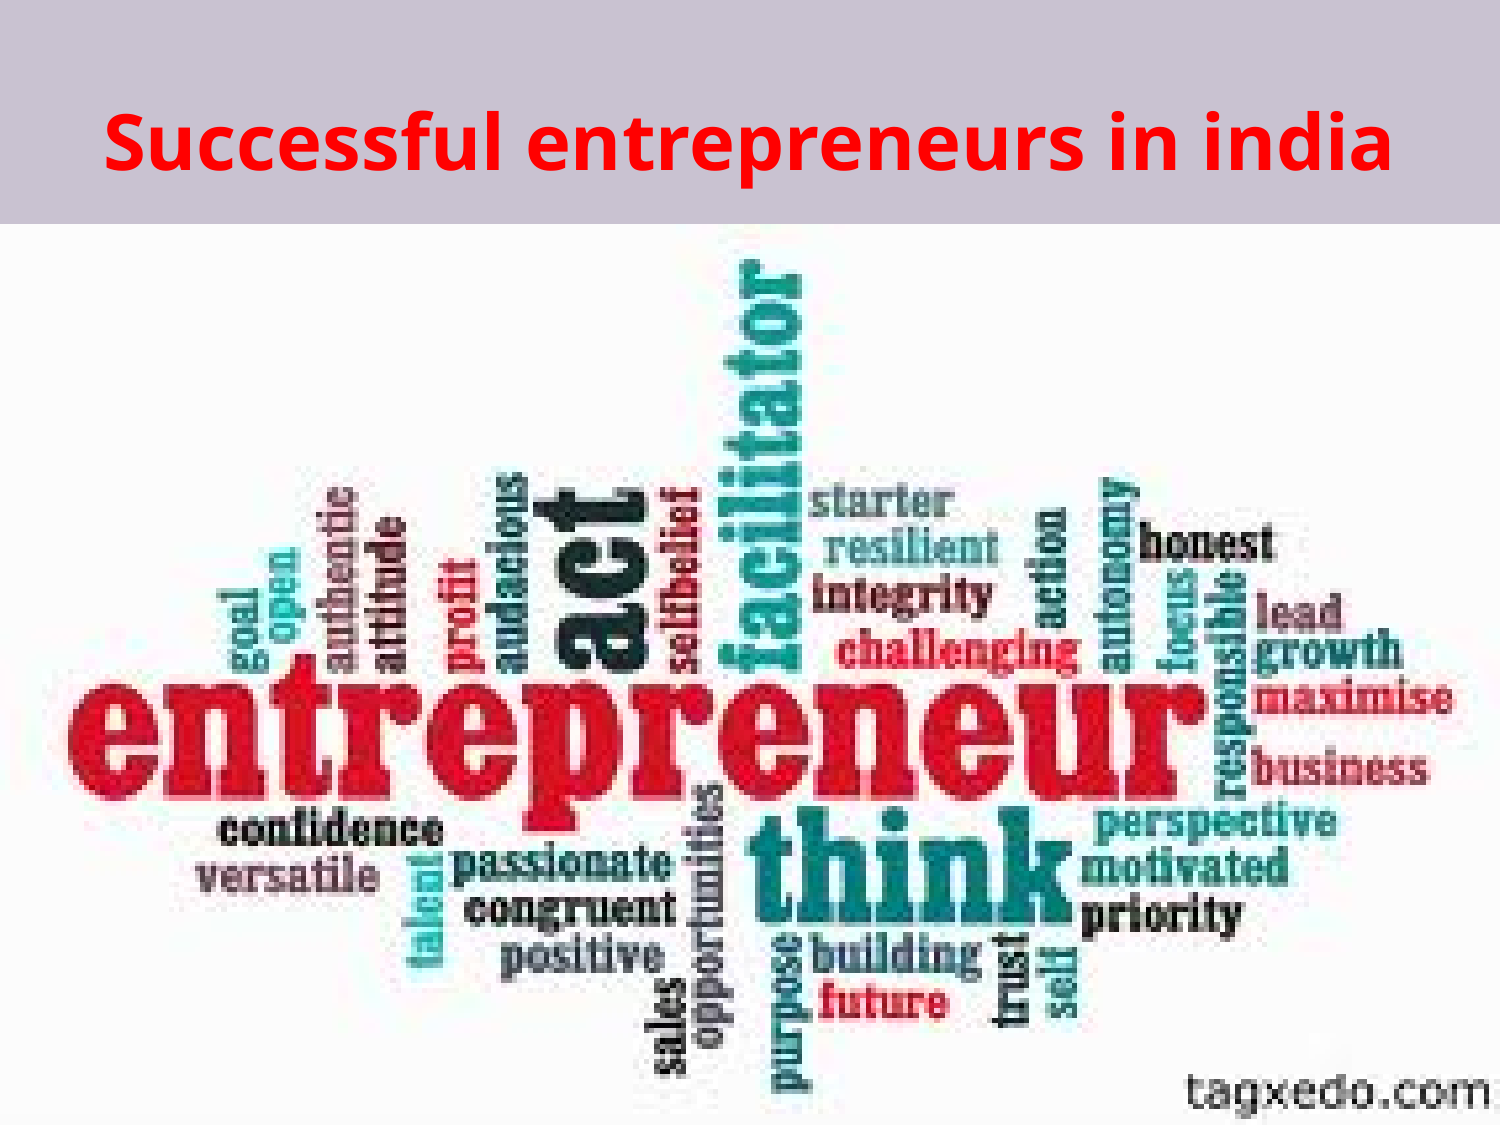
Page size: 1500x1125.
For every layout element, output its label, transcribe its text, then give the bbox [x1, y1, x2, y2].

picture [0, 224, 1500, 1125]
title Successful entrepreneurs in india [75, 45, 1425, 224]
